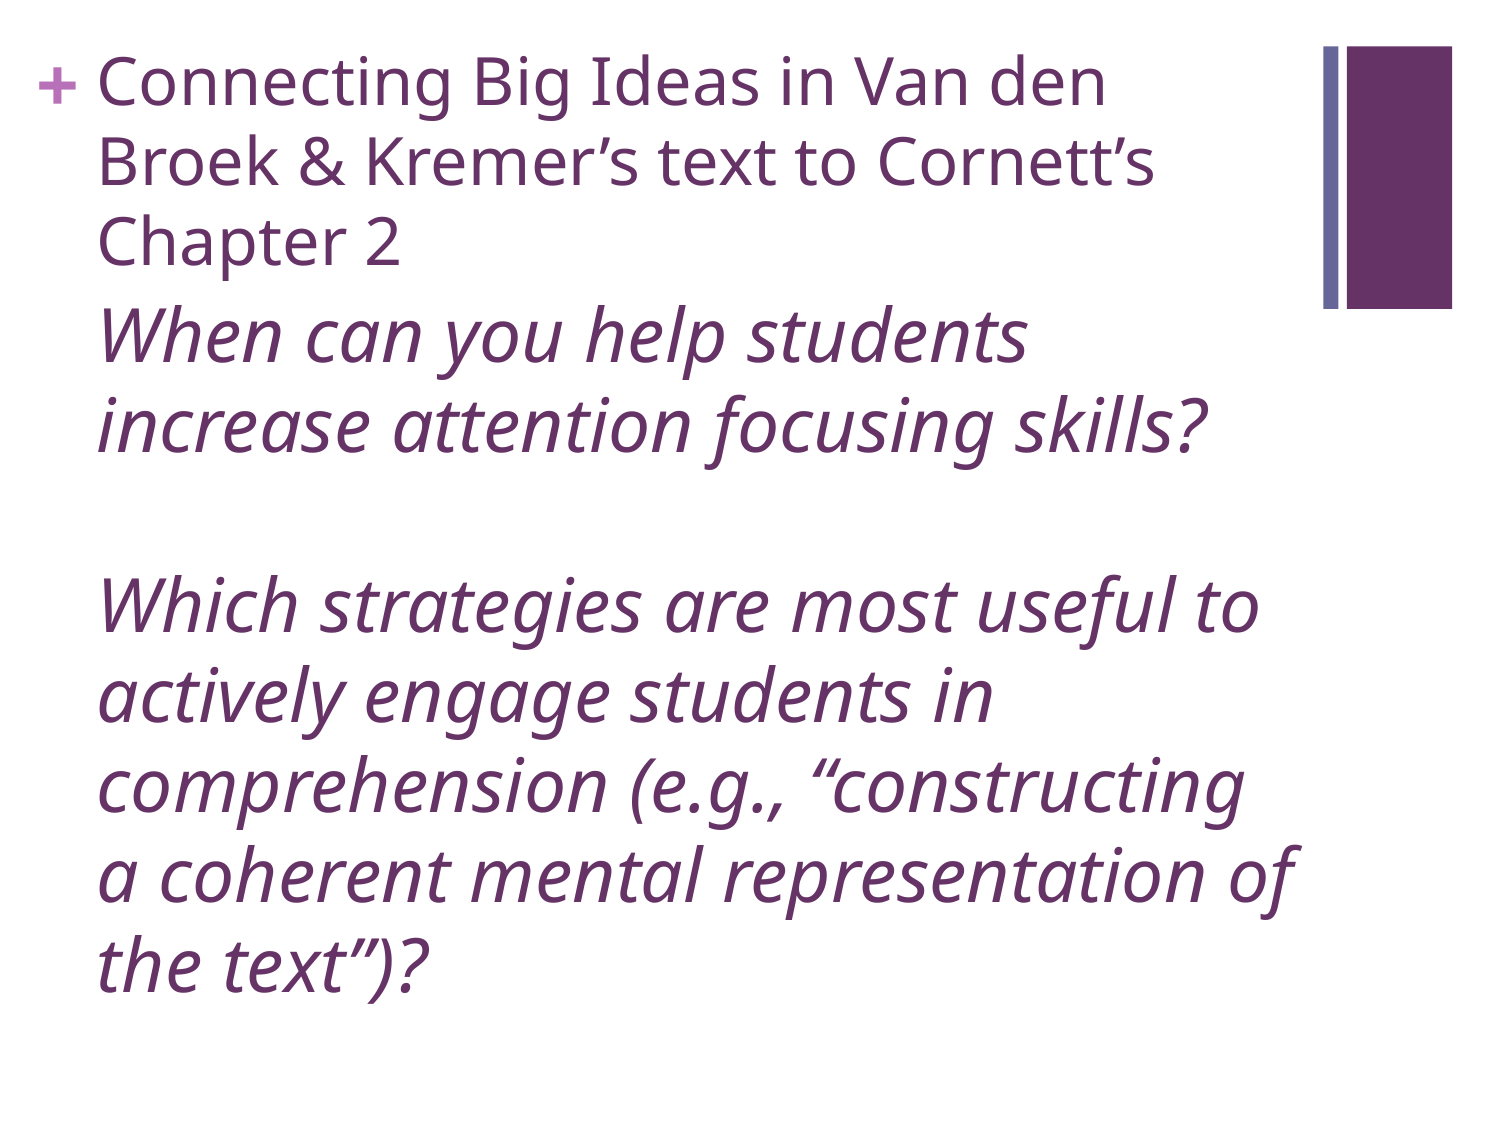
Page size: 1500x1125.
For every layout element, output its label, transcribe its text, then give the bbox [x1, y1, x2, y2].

title When can you help students increase attention focusing skills? Which strategies are most useful to actively engage students in comprehension (e.g., “constructing a coherent mental representation of the text”)? [81, 280, 1322, 464]
text_box Connecting Big Ideas in Van den Broek & Kremer’s text to Cornett’s Chapter 2 [81, 31, 1322, 215]
